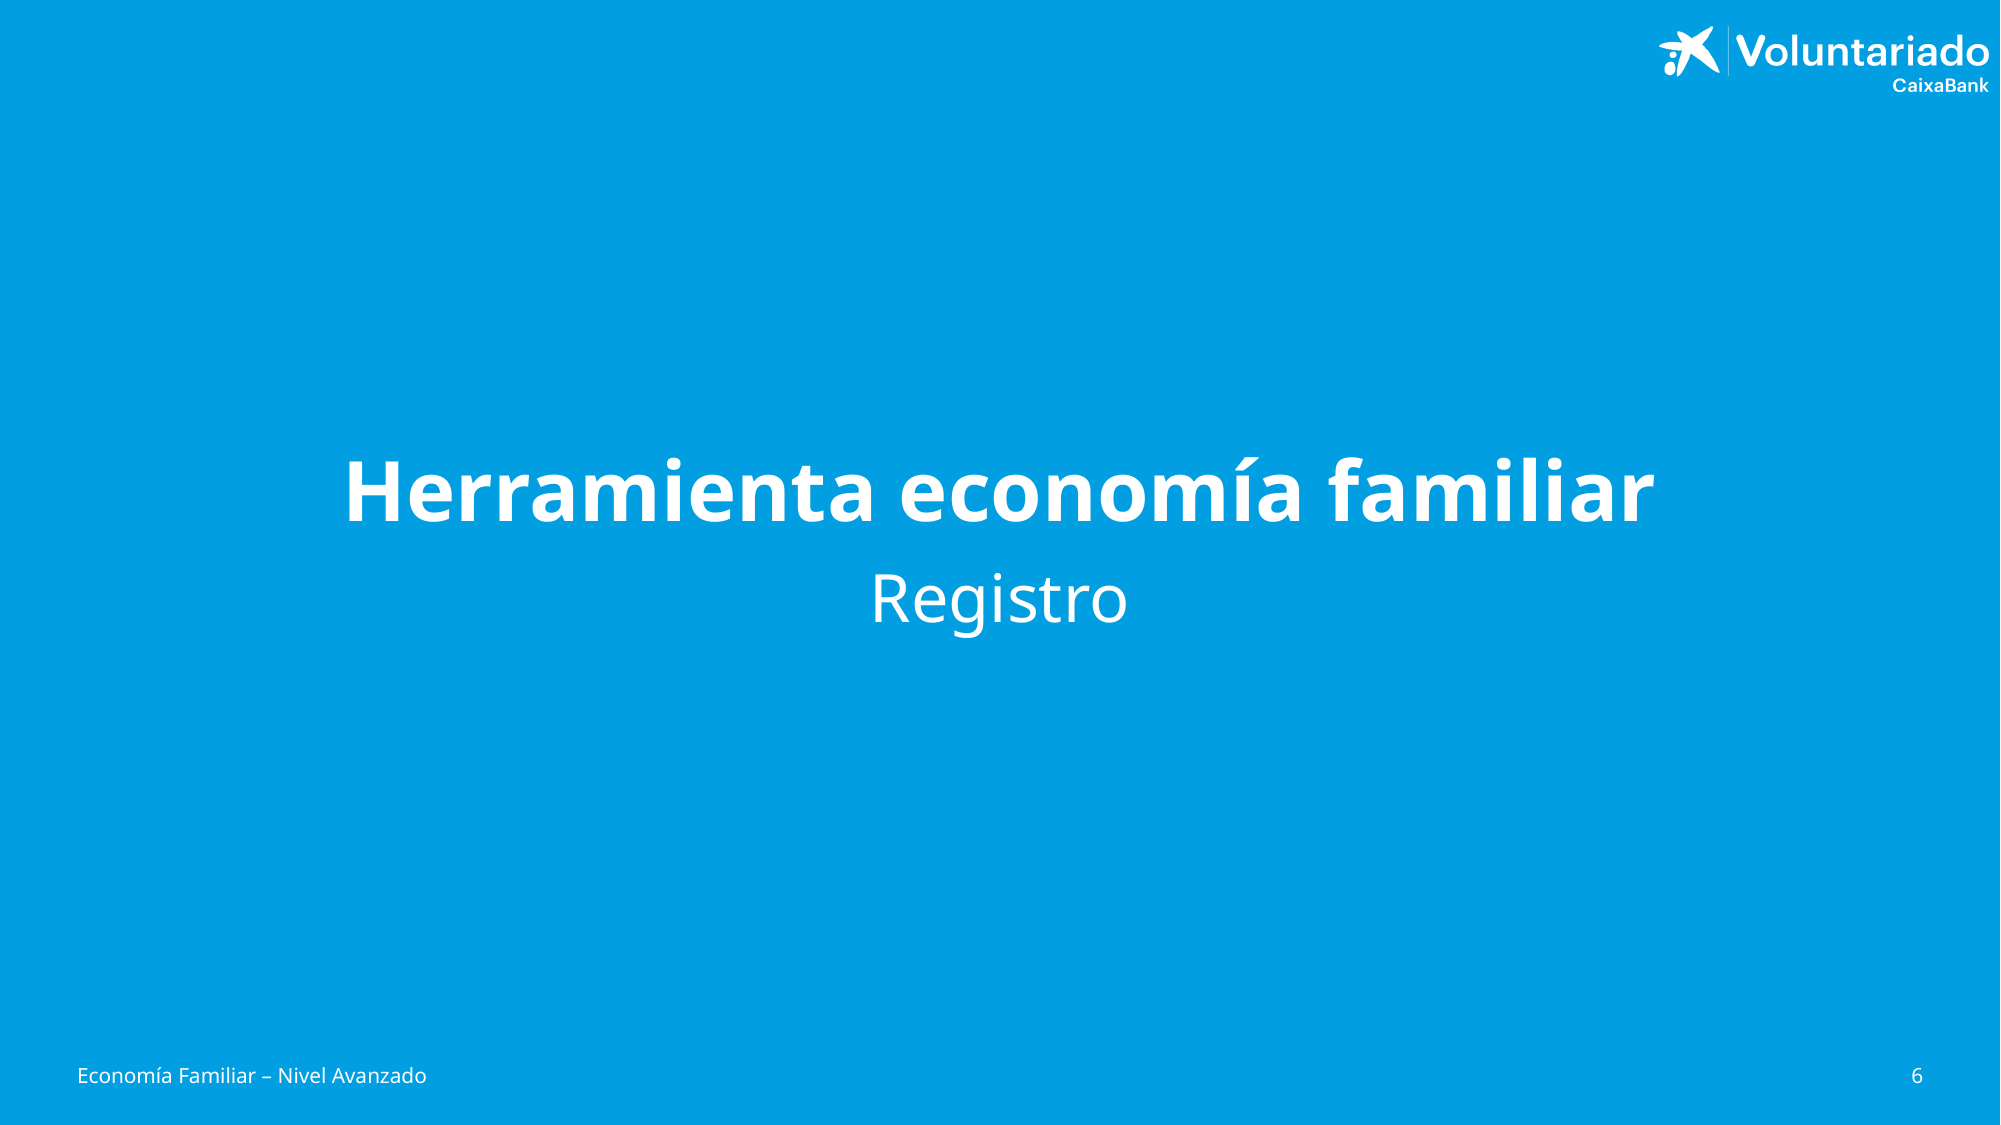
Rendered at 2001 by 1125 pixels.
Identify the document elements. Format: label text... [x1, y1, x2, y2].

picture [1766, 45, 1787, 65]
picture [1946, 79, 1952, 91]
title Herramienta economía familiar [145, 422, 1855, 541]
picture [1868, 45, 1885, 65]
picture [1661, 27, 1718, 75]
picture [1941, 35, 1962, 65]
picture [1967, 45, 1988, 65]
picture [1737, 36, 1764, 66]
picture [1892, 45, 1903, 65]
picture [1918, 45, 1936, 65]
picture [1804, 45, 1822, 65]
picture [1829, 45, 1847, 65]
picture [1793, 35, 1797, 65]
picture [1665, 62, 1675, 74]
picture [1852, 40, 1863, 65]
list Registro [145, 561, 1855, 662]
picture [1981, 78, 1985, 91]
